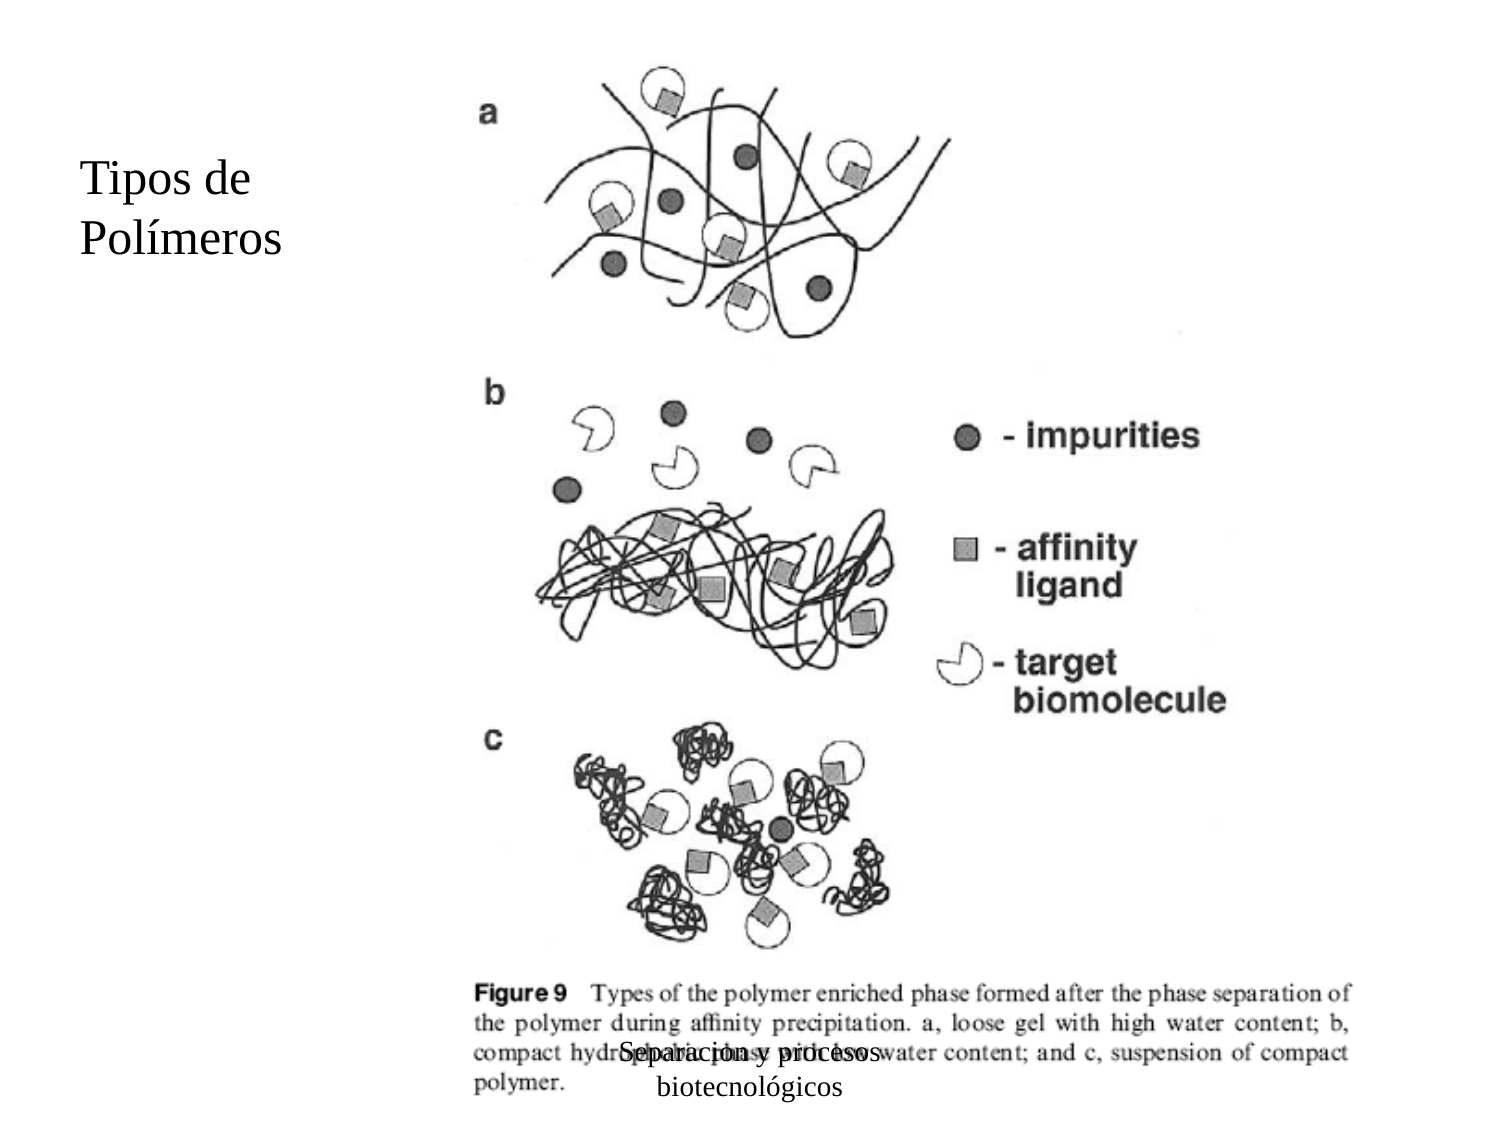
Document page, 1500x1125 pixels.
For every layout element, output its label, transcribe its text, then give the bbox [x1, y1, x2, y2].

text_box Tipos de Polímeros [64, 137, 313, 272]
picture [327, 0, 1500, 1125]
